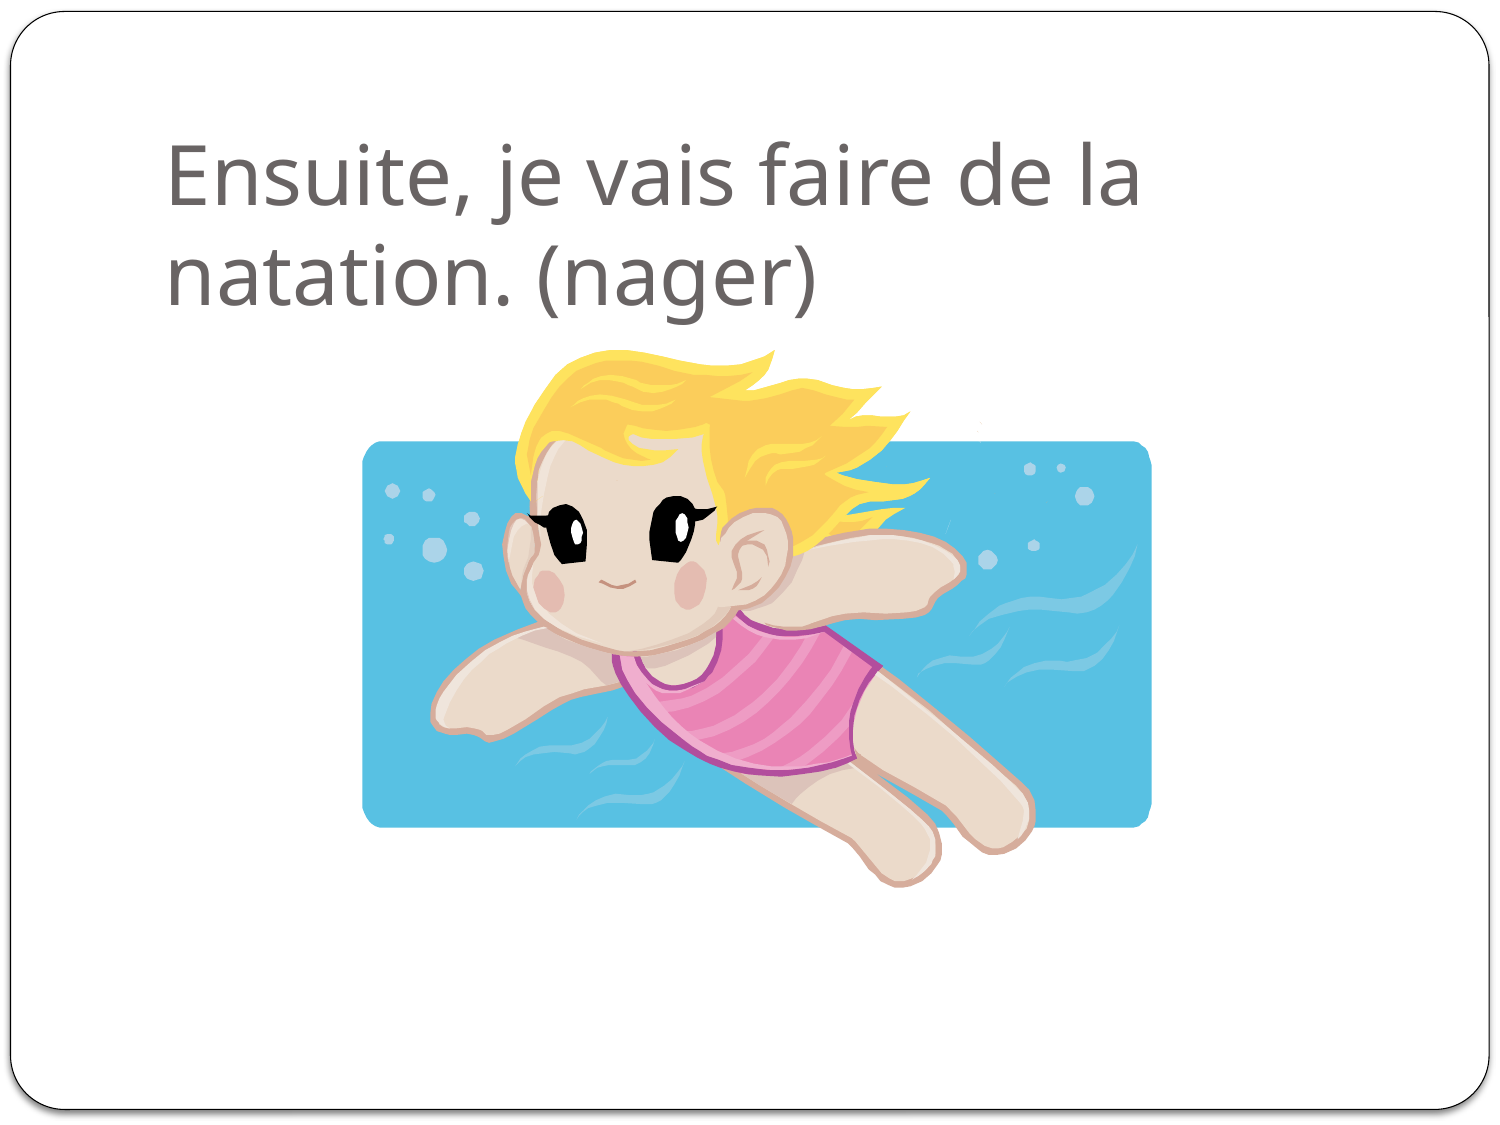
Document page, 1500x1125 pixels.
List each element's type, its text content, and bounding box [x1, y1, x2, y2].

title Ensuite, je vais faire de la natation. (nager) [150, 99, 1425, 338]
picture [362, 349, 1152, 888]
